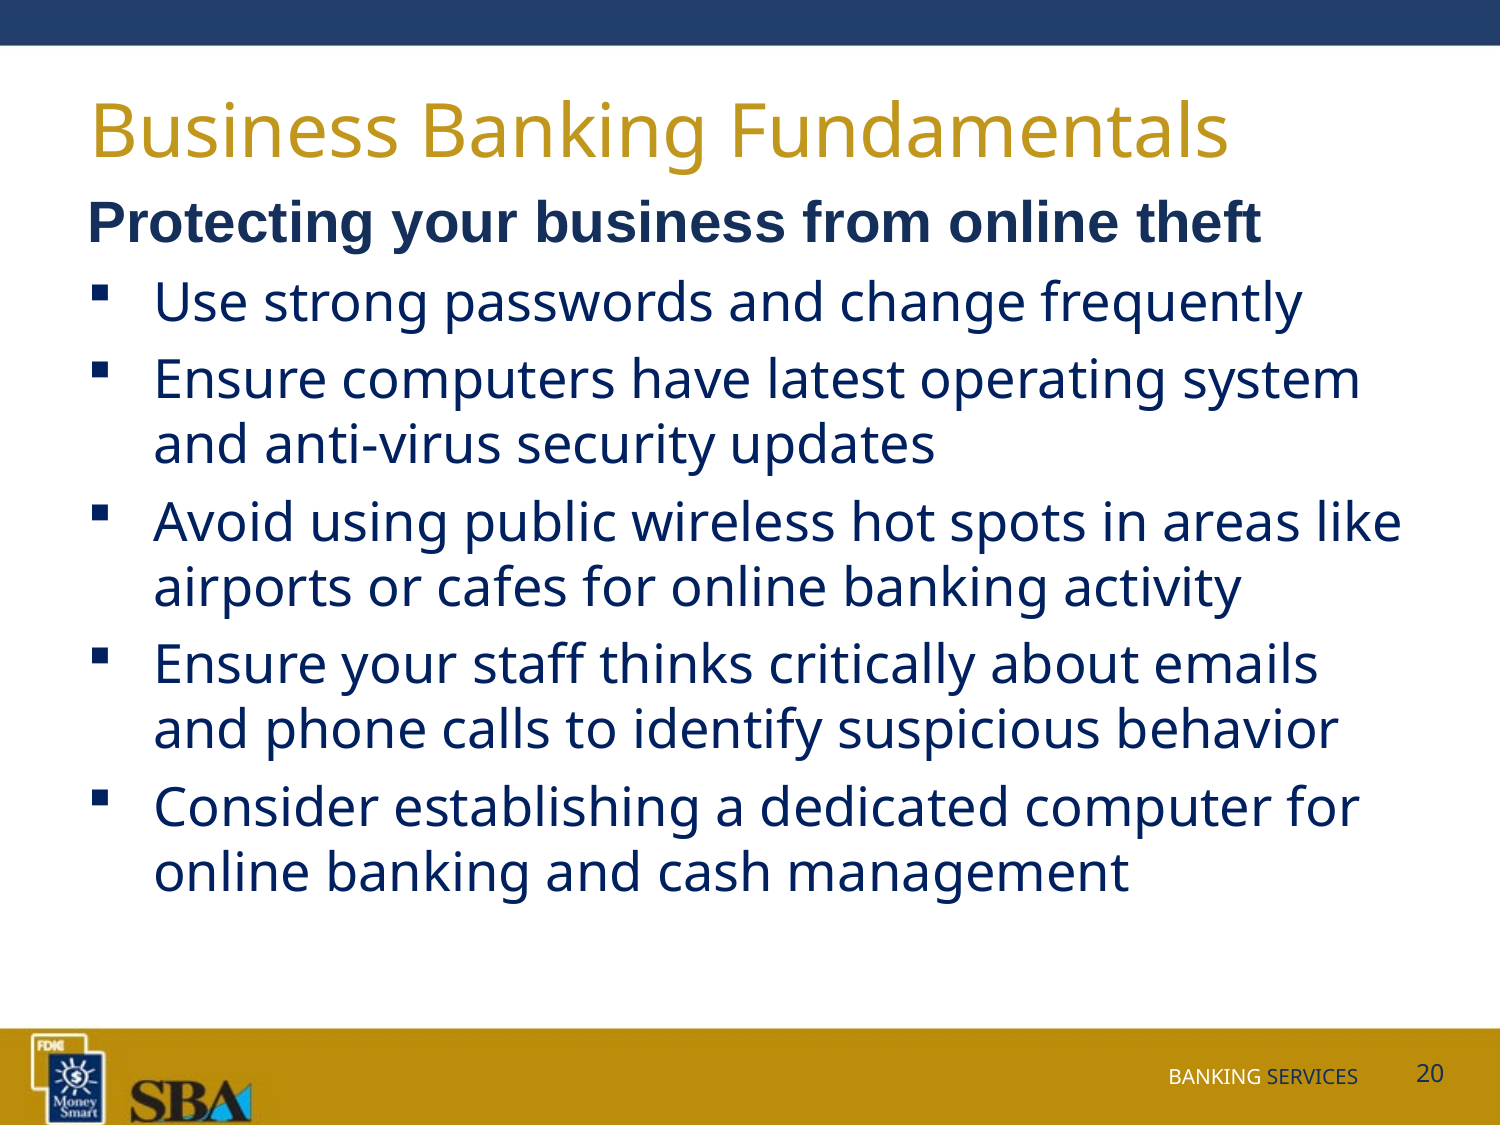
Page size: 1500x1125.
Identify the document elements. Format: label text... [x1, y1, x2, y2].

title Business Banking Fundamentals [89, 81, 1441, 183]
list Protecting your business from online theft Use strong passwords and change frequently Ensure computers have latest operating system and anti-virus security updates Avoid using public wireless hot spots in areas like airports or cafes for online banking activity Ensure your staff thinks critically about emails and phone calls to identify suspicious behavior Consider establishing a dedicated computer for online banking and cash management [86, 183, 1426, 980]
picture [0, 0, 1500, 1125]
